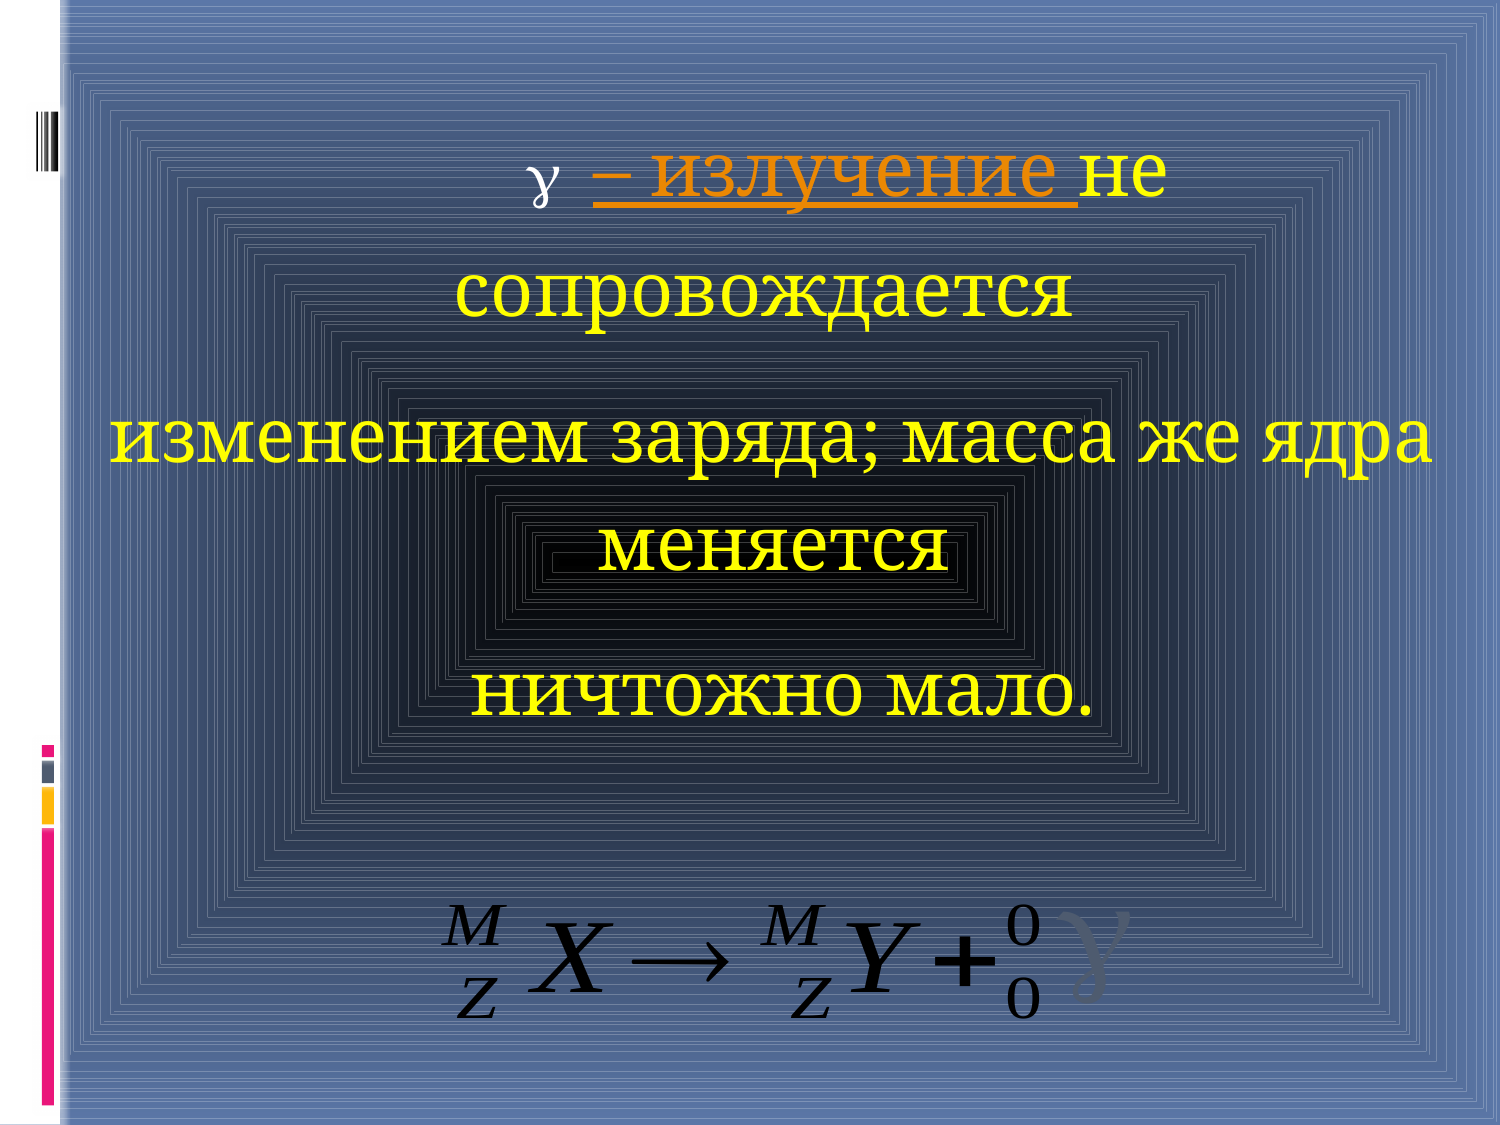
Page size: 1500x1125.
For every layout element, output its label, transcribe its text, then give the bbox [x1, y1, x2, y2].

text_box  [1042, 832, 1126, 1012]
text_box  – излучение не сопровождается изменением заряда; масса же ядра меняется ничтожно мало. [46, 93, 1500, 738]
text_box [421, 878, 1067, 1046]
